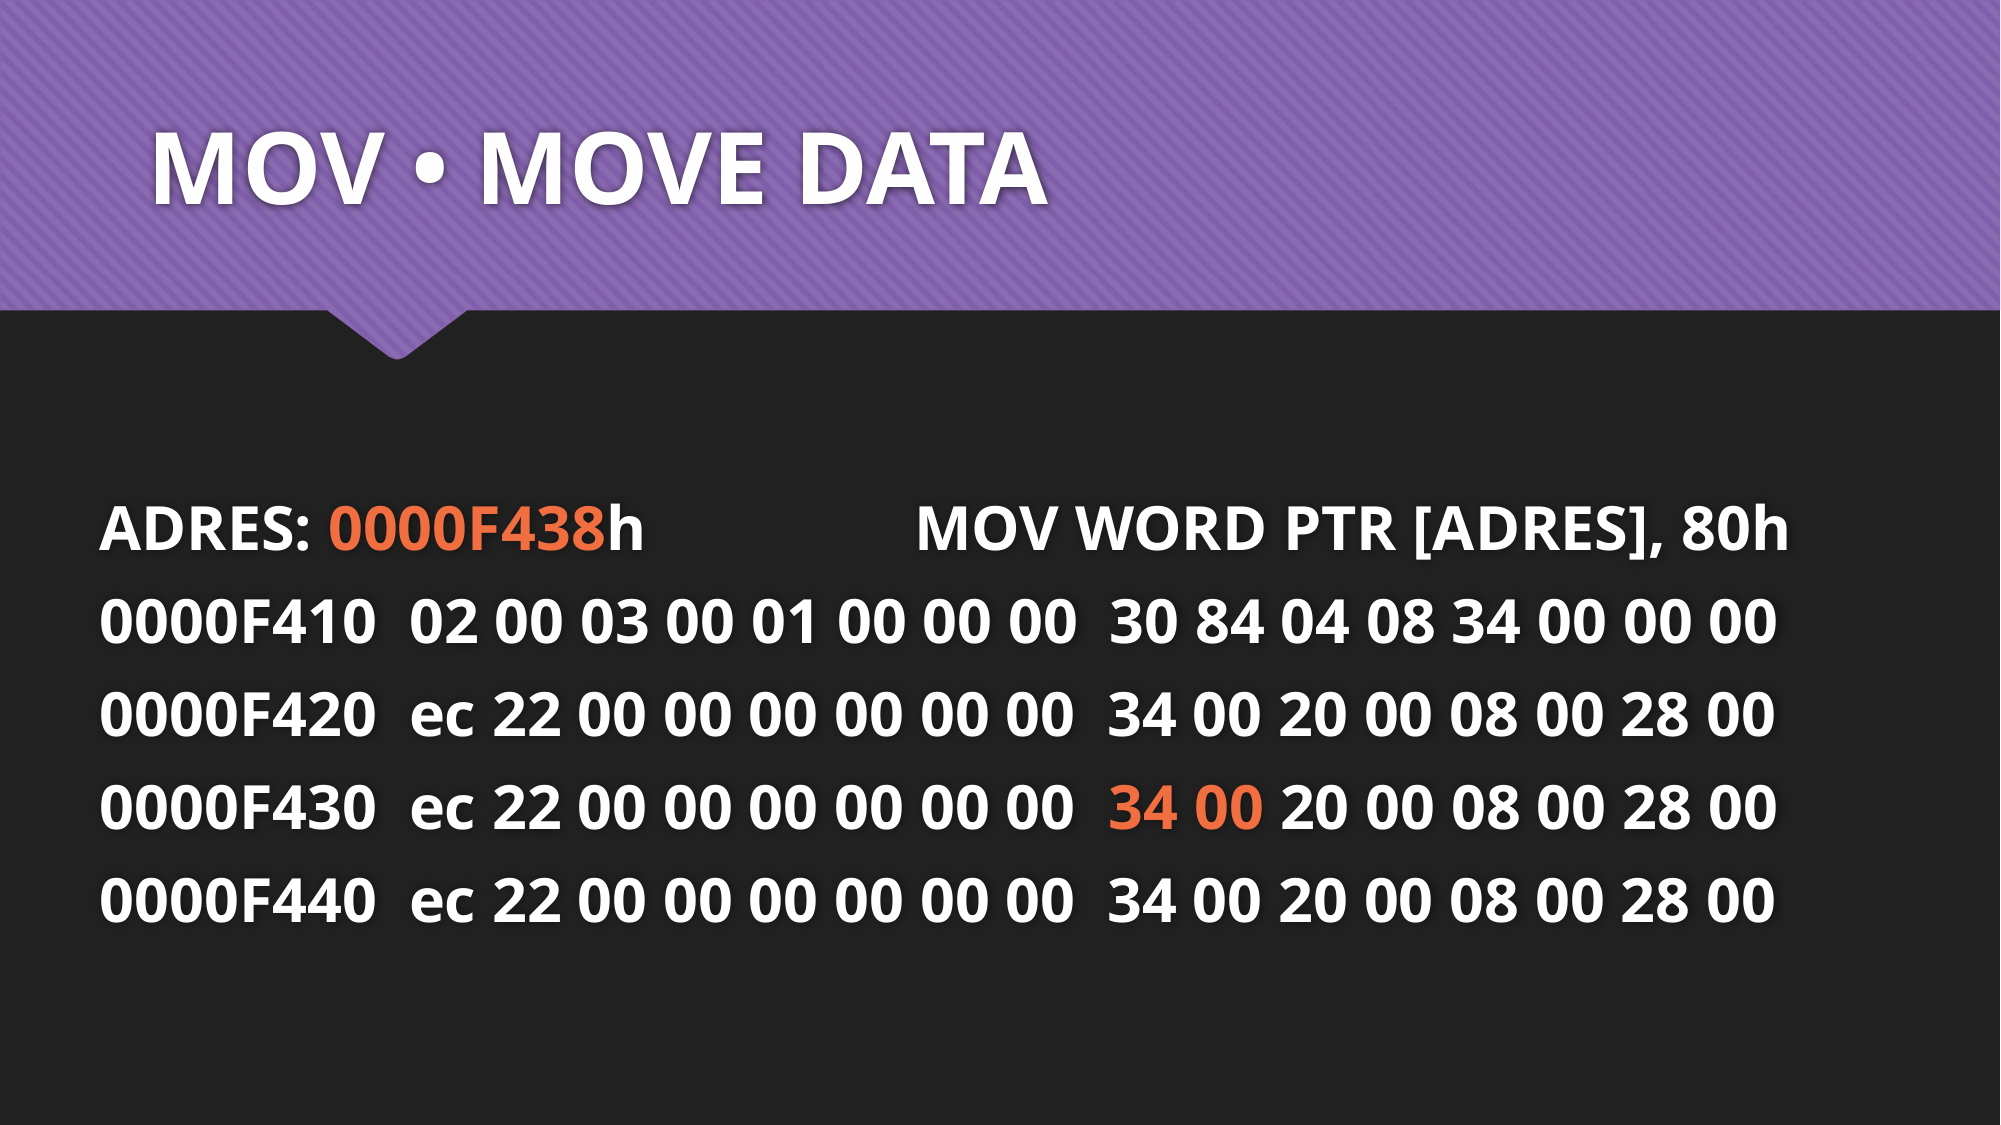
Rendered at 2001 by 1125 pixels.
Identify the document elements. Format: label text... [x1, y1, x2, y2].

title MOV • MOVE DATA [132, 73, 1868, 233]
list ADRES: 0000F438h MOV WORD PTR [ADRES], 80h 0000F410 02 00 03 00 01 00 00 00 30 84 04 08 34 00 00 00 0000F420 ec 22 00 00 00 00 00 00 34 00 20 00 08 00 28 00 0000F430 ec 22 00 00 00 00 00 00 34 00 20 00 08 00 28 00 0000F440 ec 22 00 00 00 00 00 00 34 00 20 00 08 00 28 00 [84, 364, 1953, 1060]
